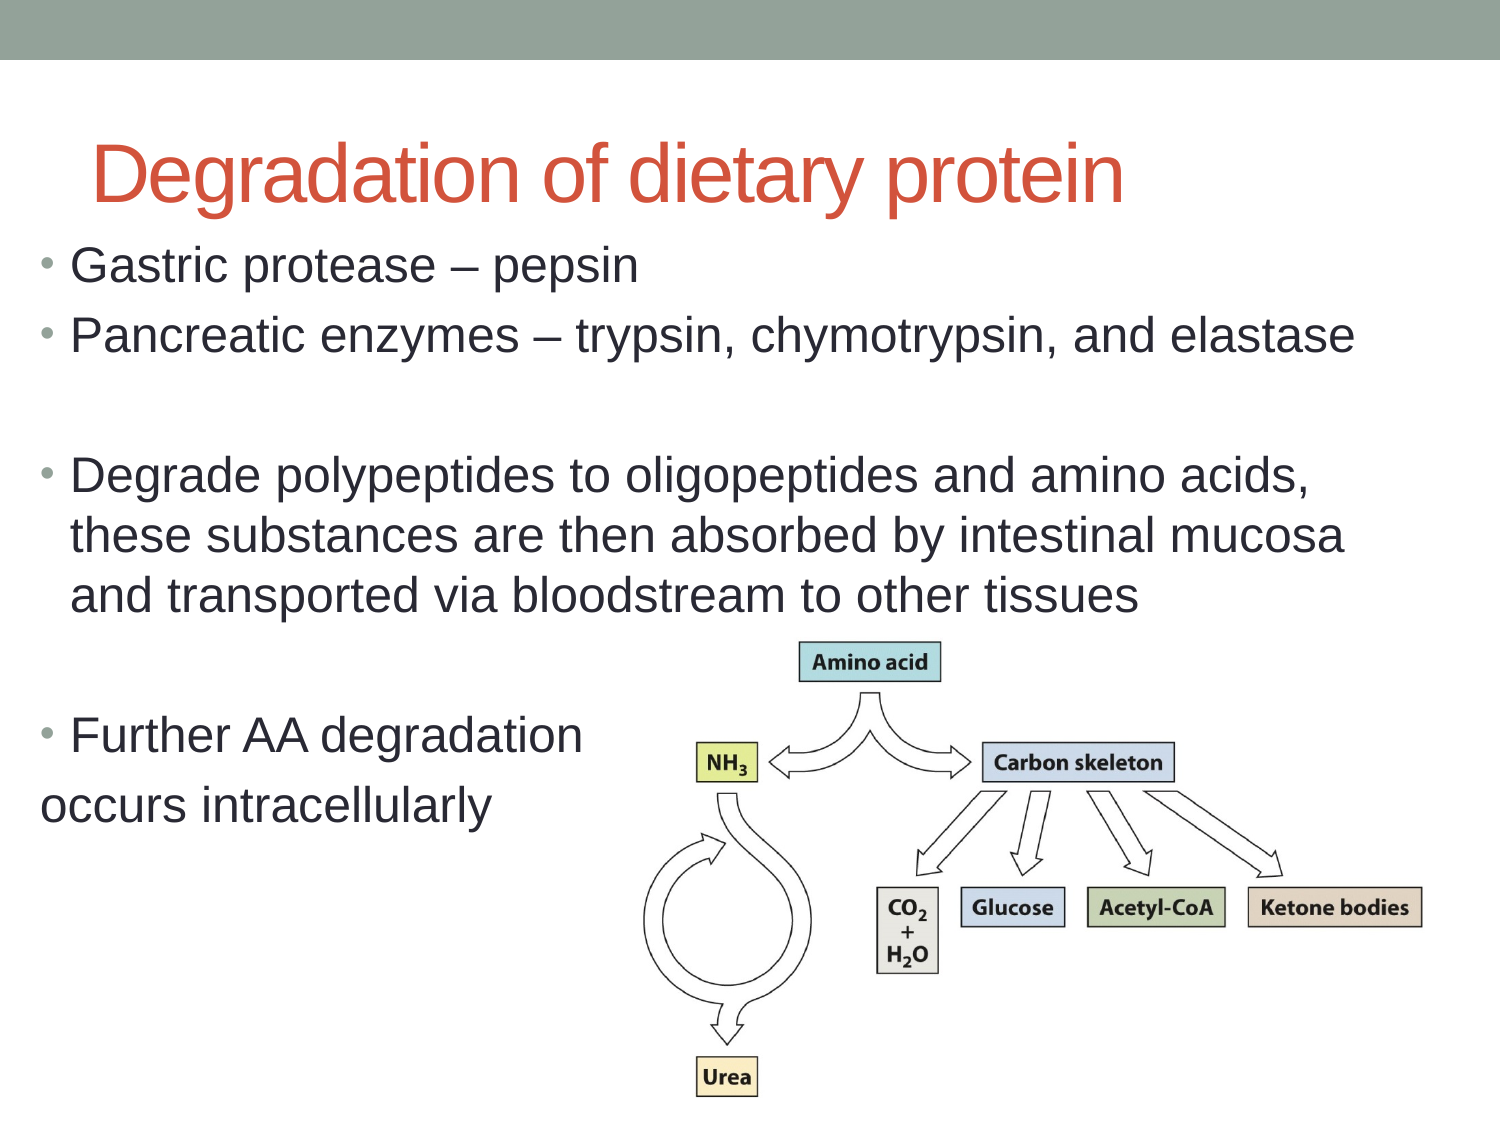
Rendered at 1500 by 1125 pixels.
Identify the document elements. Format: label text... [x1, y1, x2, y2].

title Degradation of dietary protein [75, 87, 1425, 224]
picture [637, 637, 1426, 1099]
list Gastric protease – pepsin Pancreatic enzymes – trypsin, chymotrypsin, and elastase Degrade polypeptides to oligopeptides and amino acids, these substances are then absorbed by intestinal mucosa and transported via bloodstream to other tissues Further AA degradation occurs intracellularly [24, 224, 1438, 1025]
